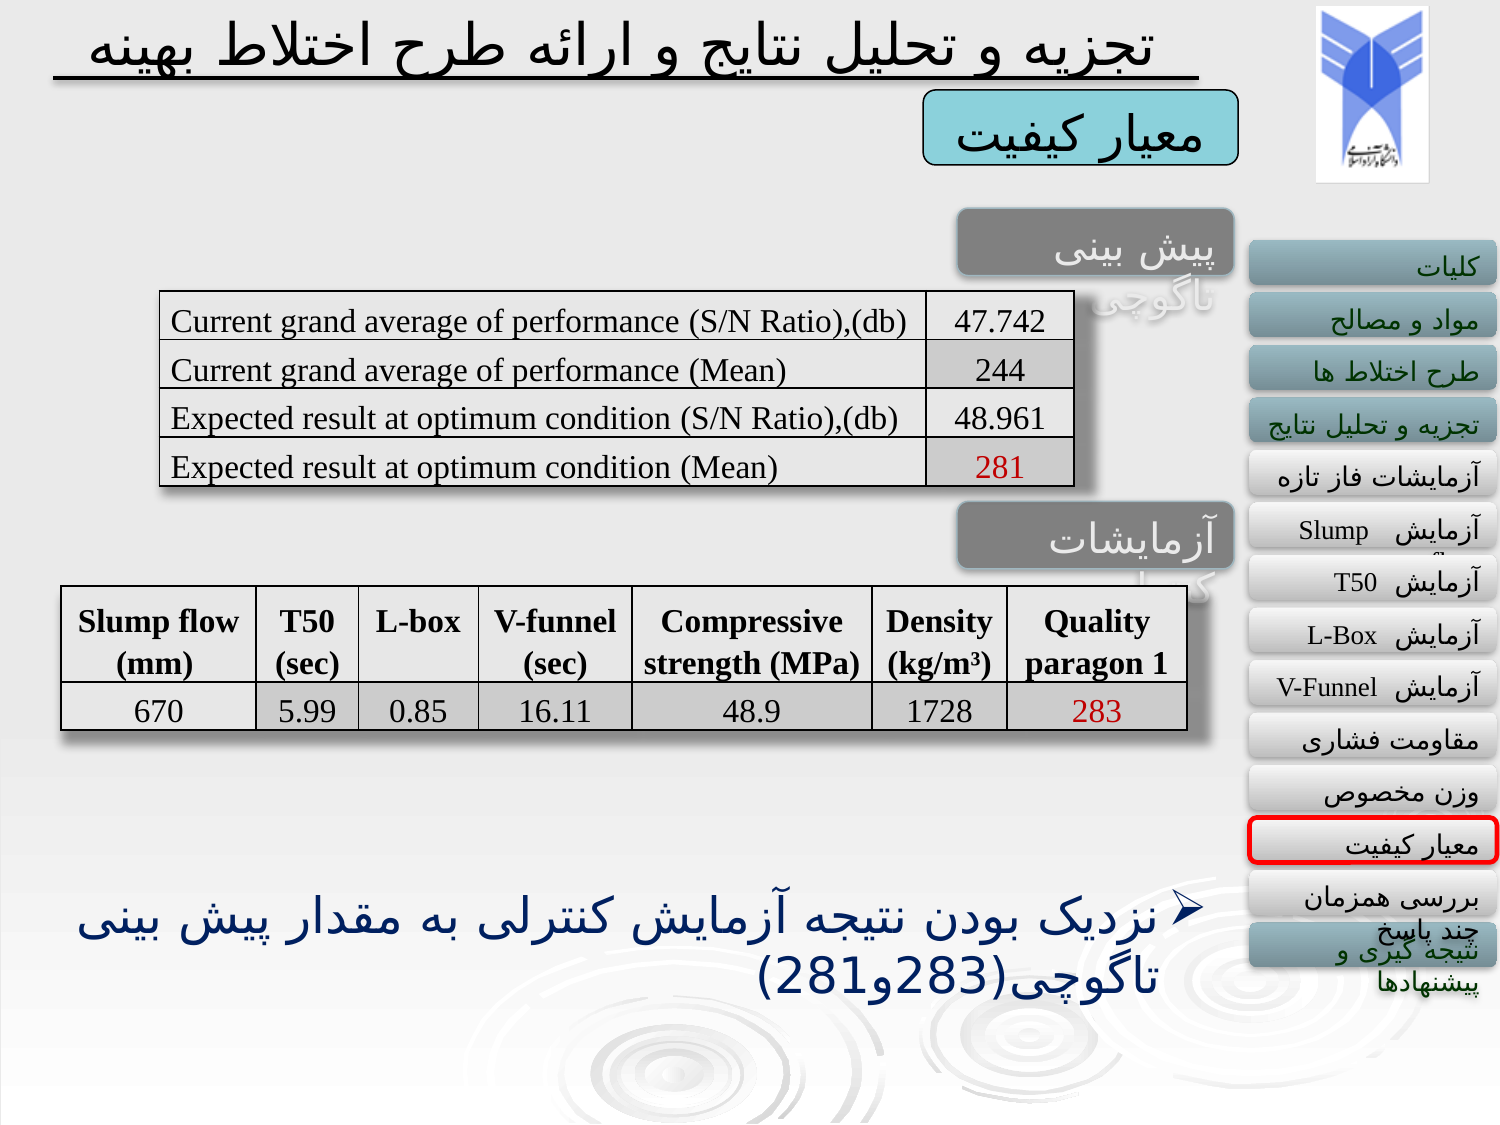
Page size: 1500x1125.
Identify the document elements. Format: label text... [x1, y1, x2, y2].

text_box بررسی همزمان چند پاسخ [1249, 869, 1497, 915]
table_cell 281 [927, 438, 1073, 485]
table_cell 670 [62, 683, 255, 729]
text_box آزمايش V-Funnel [1249, 660, 1497, 705]
text_box کلیات [1249, 239, 1497, 285]
table_cell 16.11 [479, 683, 631, 729]
text_box آزمایشات فاز تازه [1249, 449, 1497, 495]
table_header Slump flow (mm) [62, 587, 255, 681]
table_header V-funnel (sec) [479, 587, 631, 681]
text_box طرح اختلاط ها [1249, 344, 1497, 390]
text_box تجزیه و تحلیل نتایج [1249, 397, 1497, 443]
table_header Density (kg/m³) [873, 587, 1006, 681]
text_box آزمايش L-Box [1249, 607, 1497, 653]
picture [1316, 6, 1432, 185]
text_box آزمایشات کنترلی [956, 500, 1236, 570]
table_cell 48.961 [927, 389, 1073, 436]
text_box پیش بینی تاگوچی [956, 207, 1236, 277]
table_cell 244 [927, 340, 1073, 387]
table_cell 0.85 [359, 683, 478, 729]
text_box وزن مخصوص [1249, 764, 1497, 810]
table_header Current grand average of performance (S/N Ratio),(db) [160, 292, 925, 339]
table_cell Current grand average of performance (Mean) [160, 340, 925, 387]
table_header Compressive strength (MPa) [633, 587, 871, 681]
table_cell 5.99 [257, 683, 358, 729]
text_box مقاومت فشاری [1249, 713, 1497, 758]
table_cell 283 [1008, 683, 1186, 729]
table_header Quality paragon 1 [1008, 587, 1186, 681]
text_box معیار کیفیت [1249, 817, 1497, 863]
text_box نتیجه گیری و پیشنهادها [1249, 923, 1497, 968]
text_box معیار کیفیت [923, 89, 1239, 165]
table_cell Expected result at optimum condition (S/N Ratio),(db) [160, 389, 925, 436]
table_cell Expected result at optimum condition (Mean) [160, 438, 925, 485]
table_header 47.742 [927, 292, 1073, 339]
table_cell 48.9 [633, 683, 871, 729]
text_box آزمایش T50 [1249, 554, 1497, 600]
text_box آزمايش Slump flow [1249, 502, 1497, 548]
text_box مواد و مصالح [1249, 292, 1497, 338]
table_header T50 (sec) [257, 587, 358, 681]
text_box نزدیک بودن نتیجه آزمایش کنترلی به مقدار پیش بینی تاگوچی(283و281) [29, 876, 1223, 1012]
table_cell 1728 [873, 683, 1006, 729]
table_header L-box [359, 587, 478, 681]
subtitle تجزیه و تحلیل نتایج و ارائه طرح اختلاط بهینه [0, 0, 1246, 1125]
